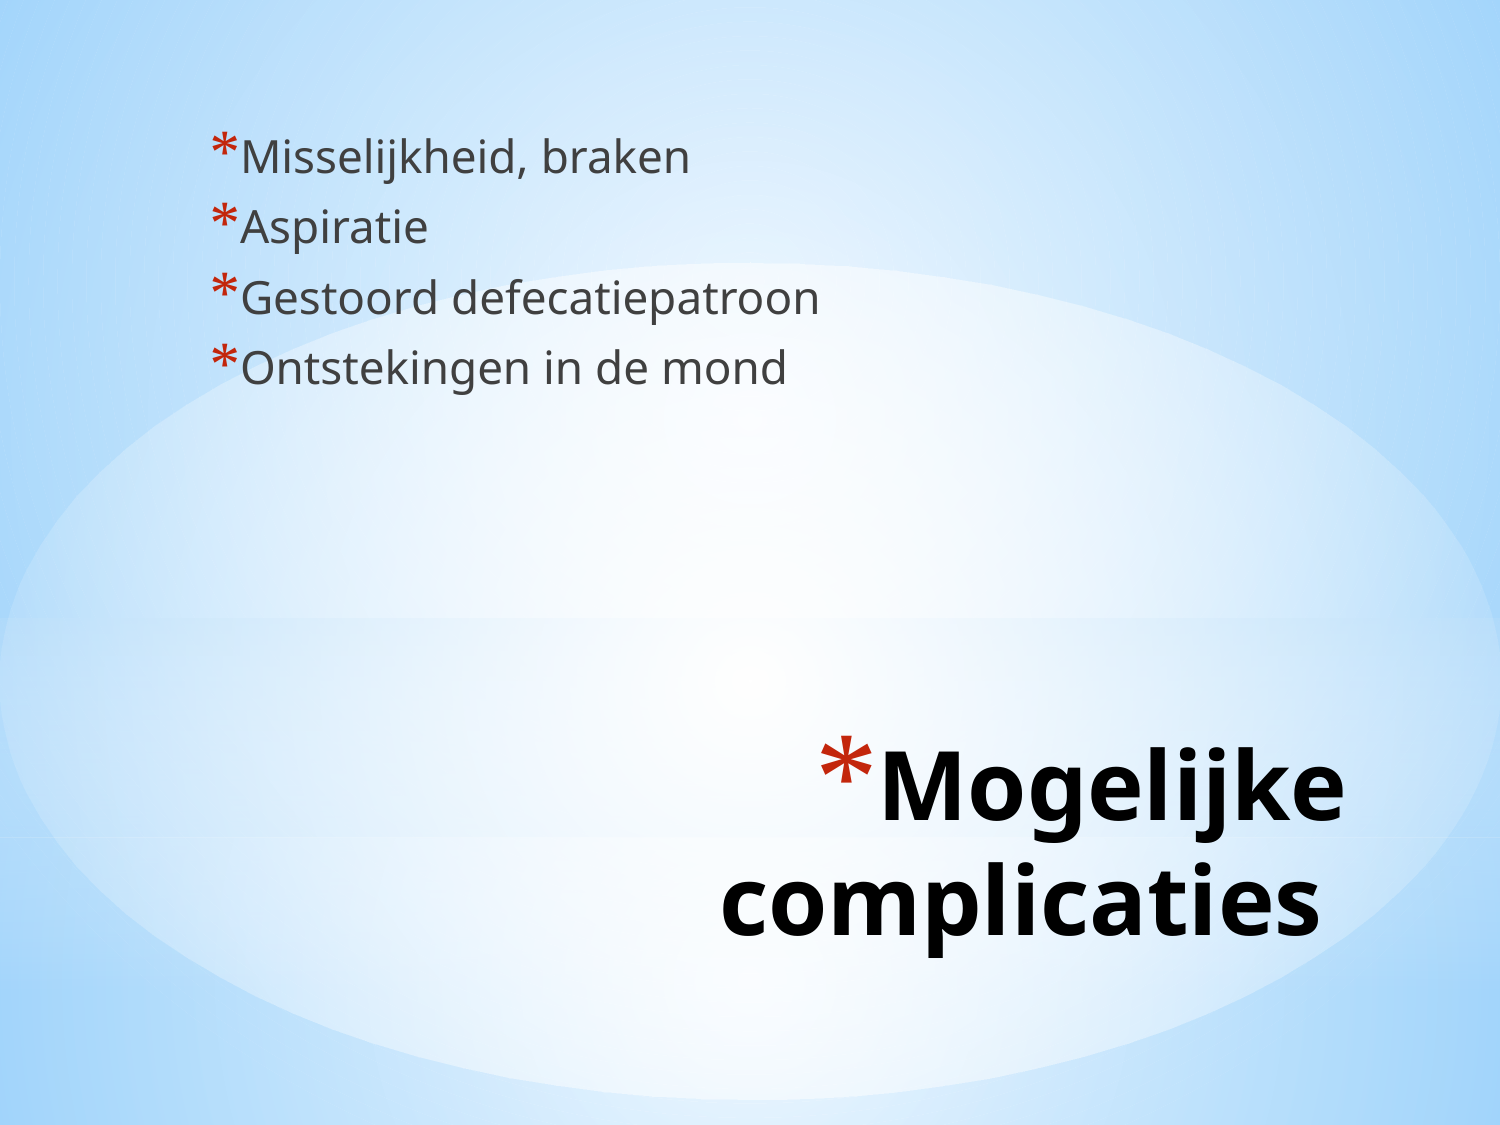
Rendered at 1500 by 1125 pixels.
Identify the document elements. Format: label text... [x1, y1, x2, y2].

list Misselijkheid, braken Aspiratie Gestoord defecatiepatroon Ontstekingen in de mond [187, 120, 1238, 690]
title Mogelijke complicaties [294, 717, 1363, 905]
